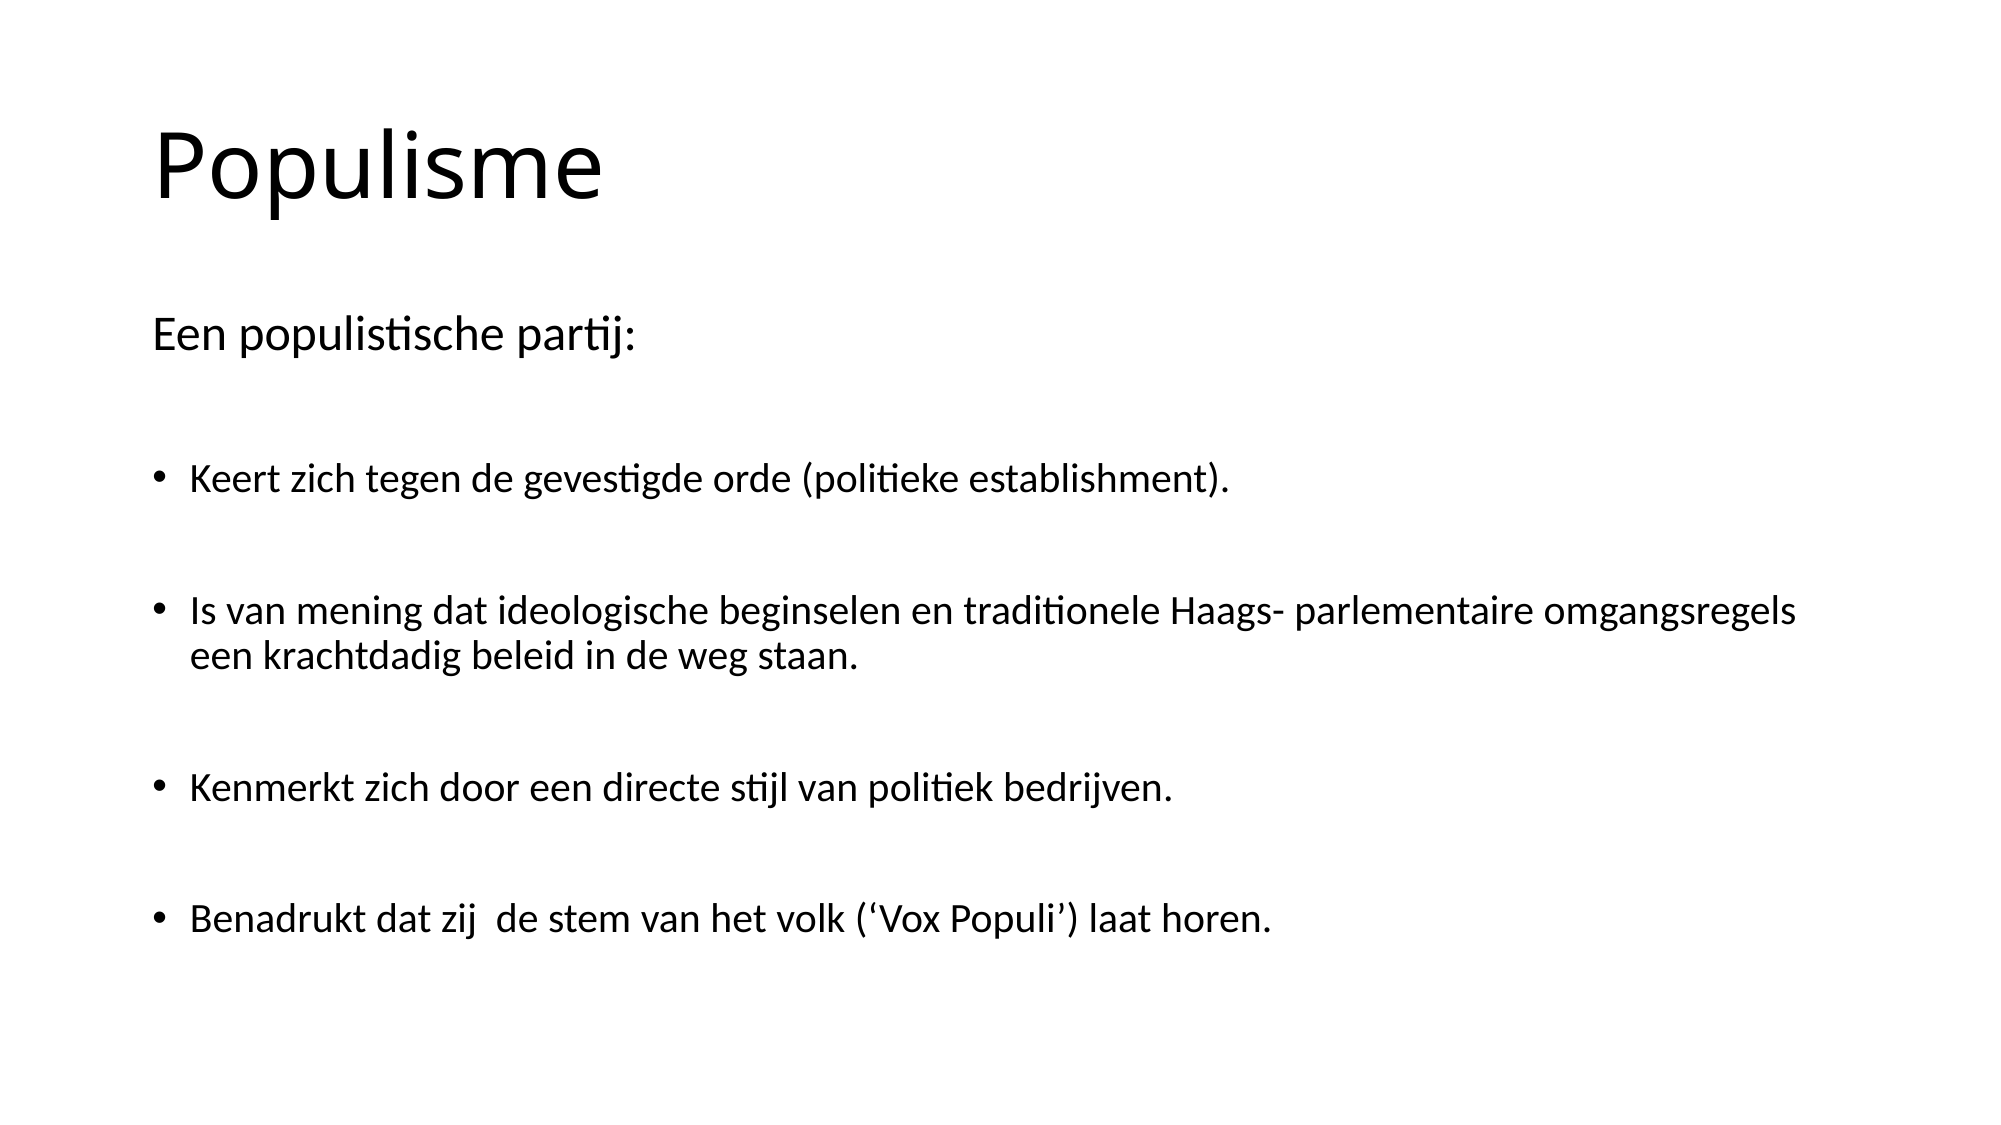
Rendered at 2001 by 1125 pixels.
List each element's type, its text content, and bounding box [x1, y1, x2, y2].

list Een populistische partij: Keert zich tegen de gevestigde orde (politieke establishment). Is van mening dat ideologische beginselen en traditionele Haags- parlementaire omgangsregels een krachtdadig beleid in de weg staan. Kenmerkt zich door een directe stijl van politiek bedrijven. Benadrukt dat zij de stem van het volk (‘Vox Populi’) laat horen. [137, 299, 1863, 1014]
title Populisme [137, 59, 1863, 278]
